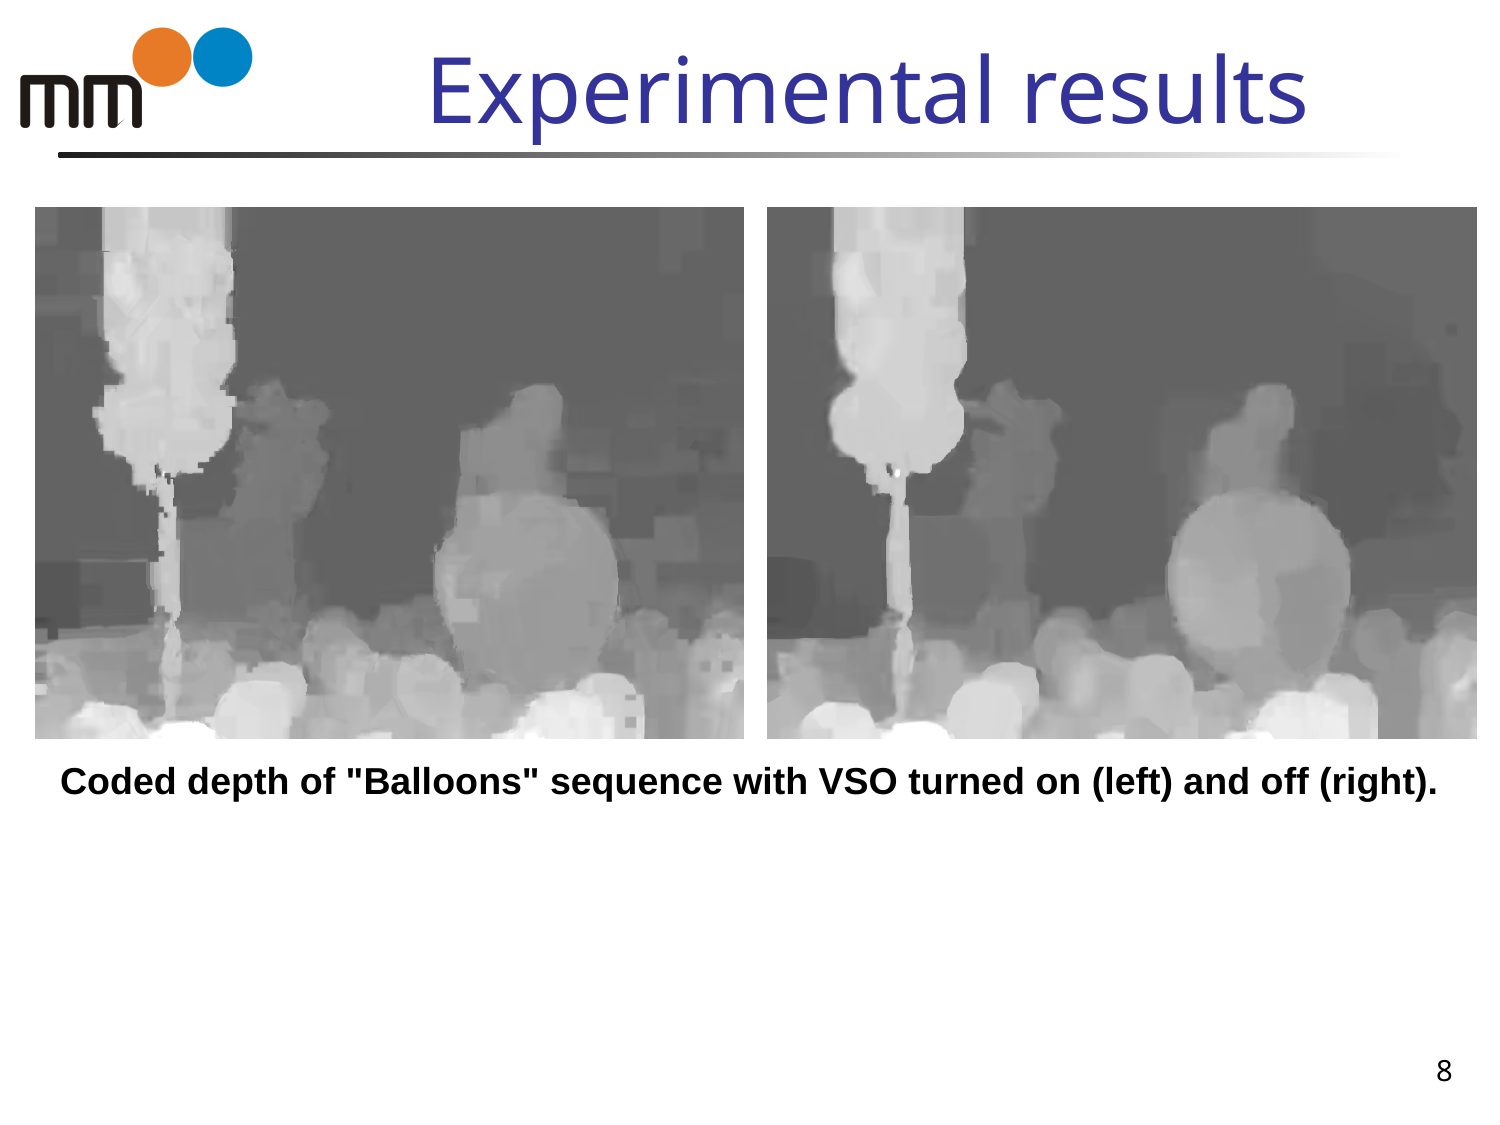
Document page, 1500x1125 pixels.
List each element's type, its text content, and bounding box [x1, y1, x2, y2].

text_box Coded depth of "Balloons" sequence with VSO turned on (left) and off (right). [35, 749, 1465, 810]
slide_number 8 [1154, 1023, 1468, 1100]
picture [34, 207, 744, 739]
picture [767, 207, 1477, 739]
title Experimental results [269, 23, 1468, 150]
